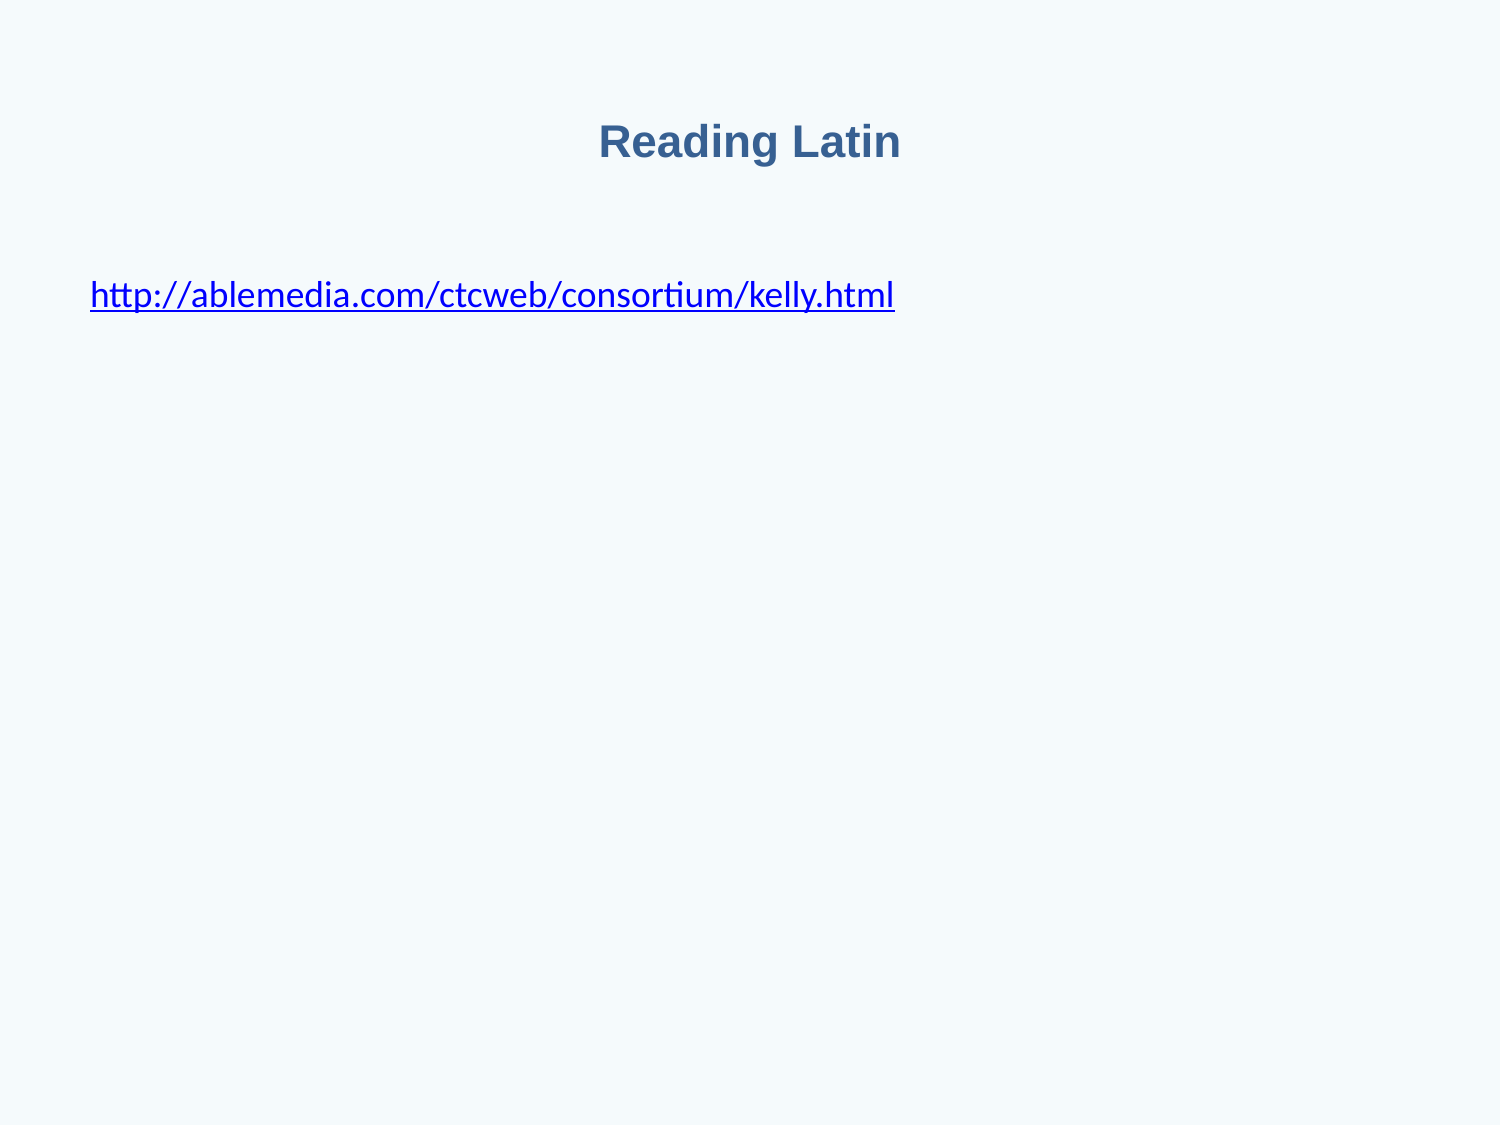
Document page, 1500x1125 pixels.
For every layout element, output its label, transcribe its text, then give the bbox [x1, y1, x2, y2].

list http://ablemedia.com/ctcweb/consortium/kelly.html [75, 262, 1425, 1005]
title Reading Latin [75, 45, 1425, 233]
